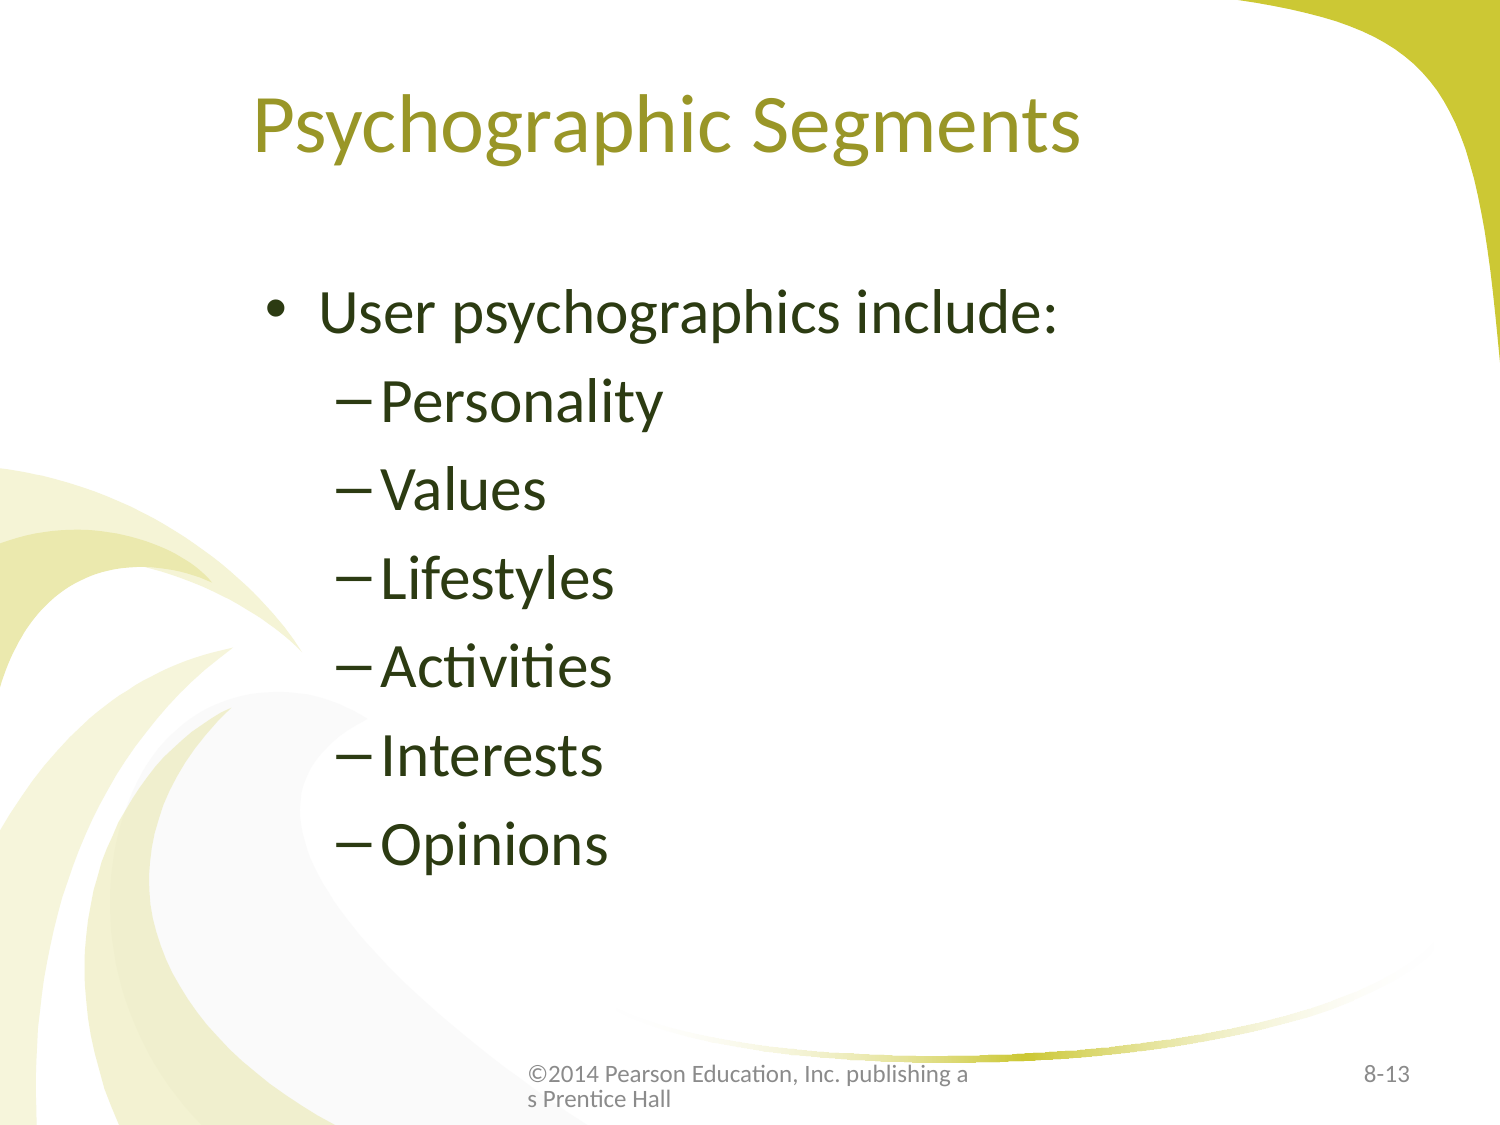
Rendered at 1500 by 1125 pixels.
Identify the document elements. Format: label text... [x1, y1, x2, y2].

slide_number 8-13 [1074, 1042, 1425, 1103]
title Psychographic Segments [237, 37, 1438, 200]
list User psychographics include: Personality Values Lifestyles Activities Interests Opinions [249, 262, 1438, 888]
footer ©2014 Pearson Education, Inc. publishing as Prentice Hall [512, 1042, 988, 1103]
